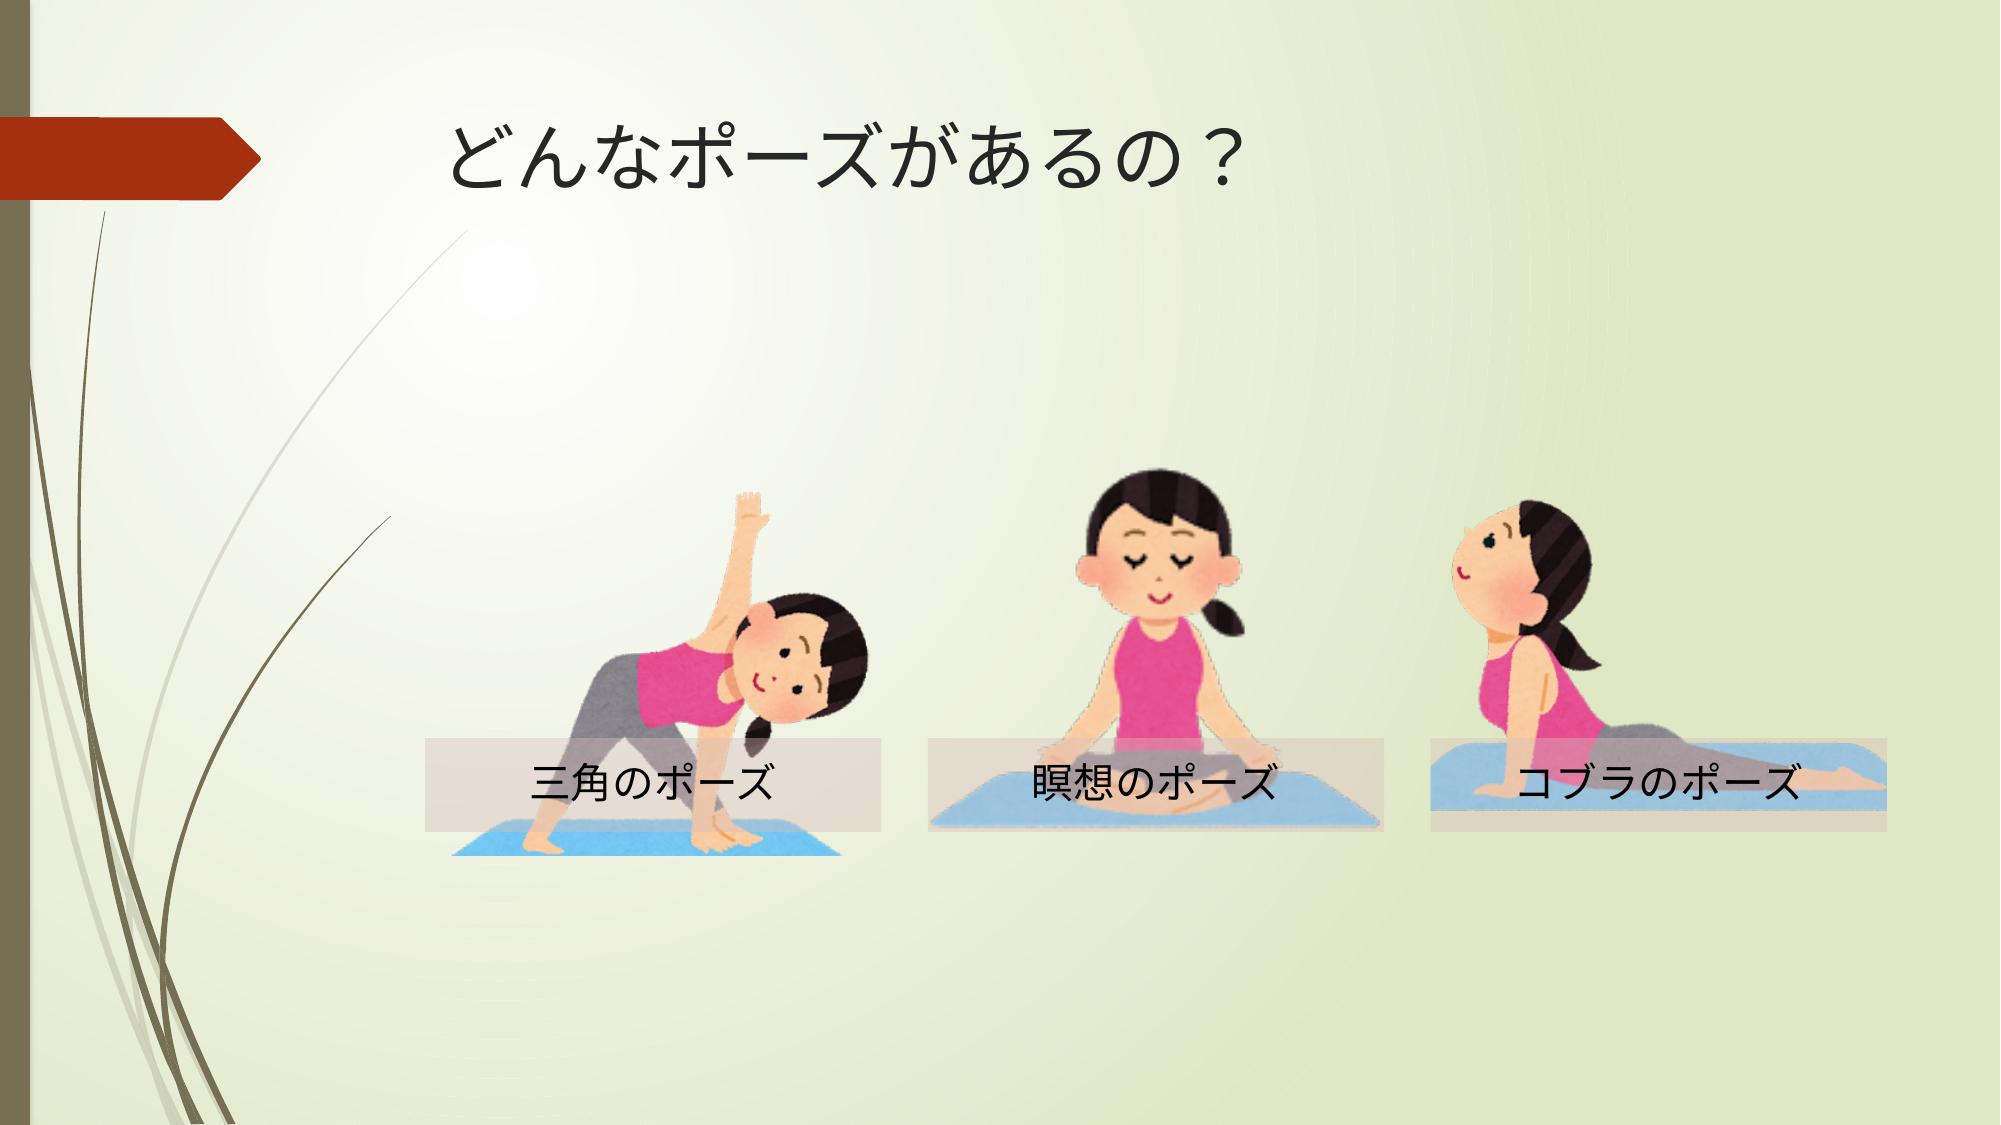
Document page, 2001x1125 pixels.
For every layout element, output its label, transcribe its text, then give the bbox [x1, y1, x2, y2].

title どんなポーズがあるの？ [425, 102, 1888, 313]
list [424, 349, 1888, 971]
